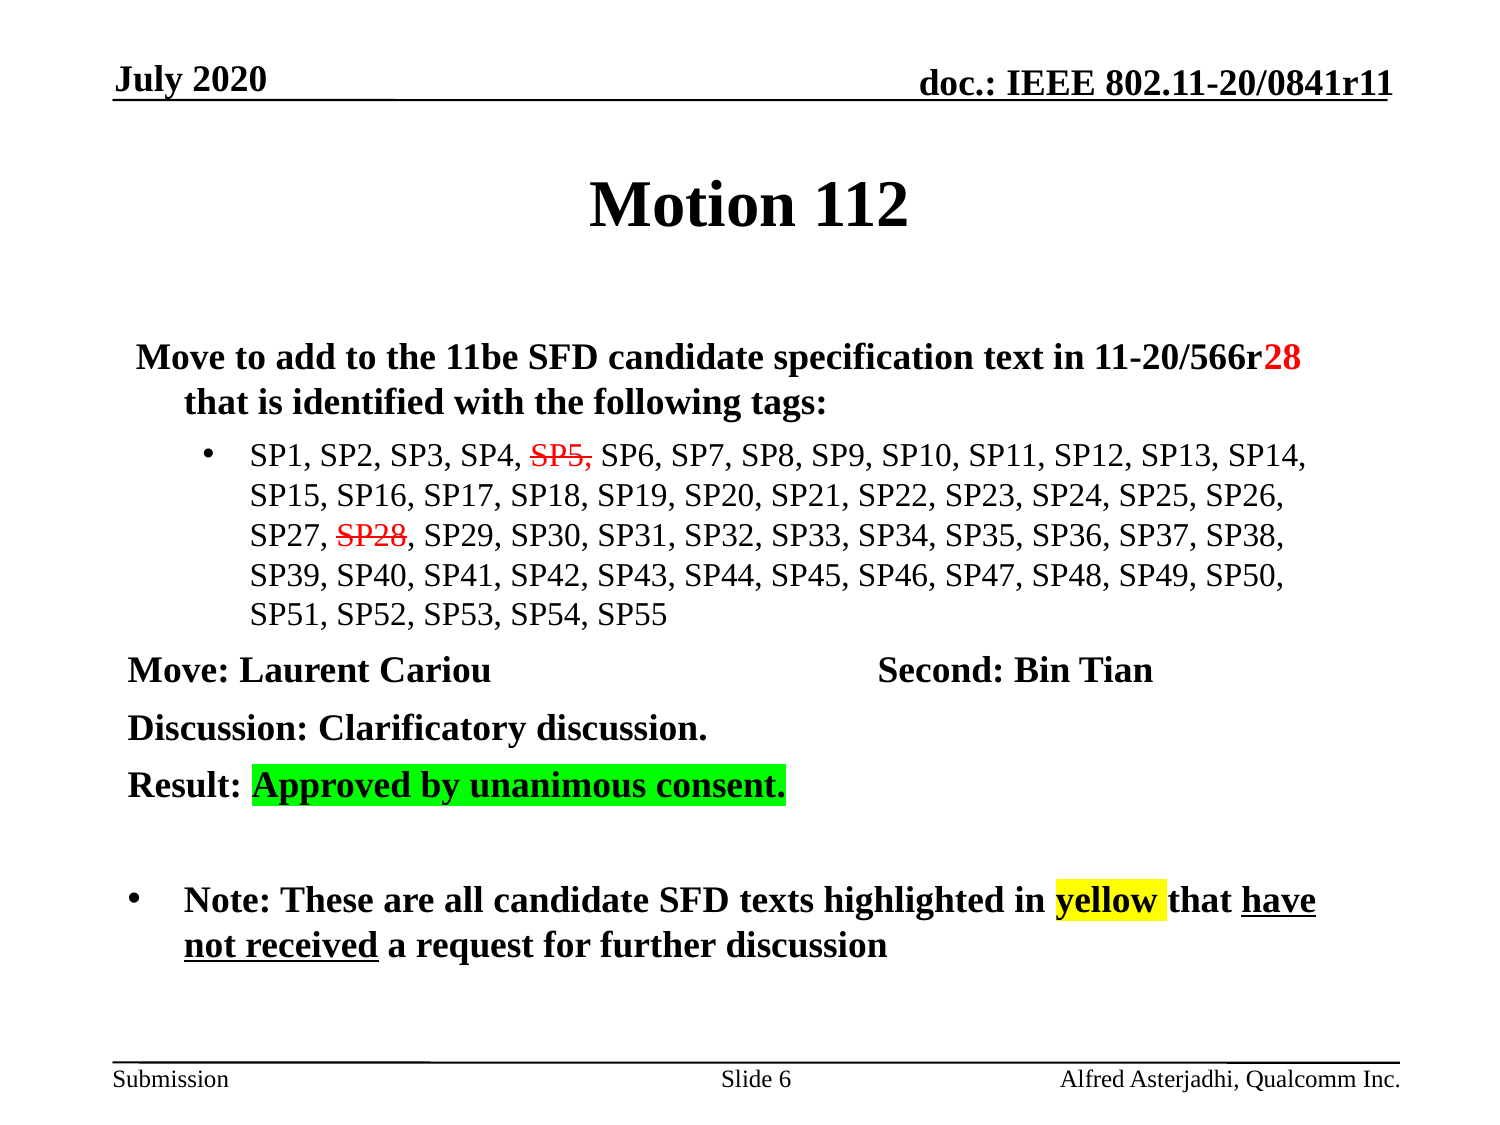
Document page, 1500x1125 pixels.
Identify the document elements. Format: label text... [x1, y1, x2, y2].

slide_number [114, 54, 423, 100]
slide_number Slide 6 [712, 1061, 800, 1123]
footer Alfred Asterjadhi, Qualcomm Inc. [878, 1061, 1402, 1093]
title Motion 112 [112, 112, 1388, 288]
list Move to add to the 11be SFD candidate specification text in 11-20/566r28 that is identified with the following tags: SP1, SP2, SP3, SP4, SP5, SP6, SP7, SP8, SP9, SP10, SP11, SP12, SP13, SP14, SP15, SP16, SP17, SP18, SP19, SP20, SP21, SP22, SP23, SP24, SP25, SP26, SP27, SP28, SP29, SP30, SP31, SP32, SP33, SP34, SP35, SP36, SP37, SP38, SP39, SP40, SP41, SP42, SP43, SP44, SP45, SP46, SP47, SP48, SP49, SP50, SP51, SP52, SP53, SP54, SP55 Move: Laurent Cariou Second: Bin Tian Discussion: Clarificatory discussion. Result: Approved by unanimous consent. Note: These are all candidate SFD texts highlighted in yellow that have not received a request for further discussion [112, 324, 1388, 1000]
